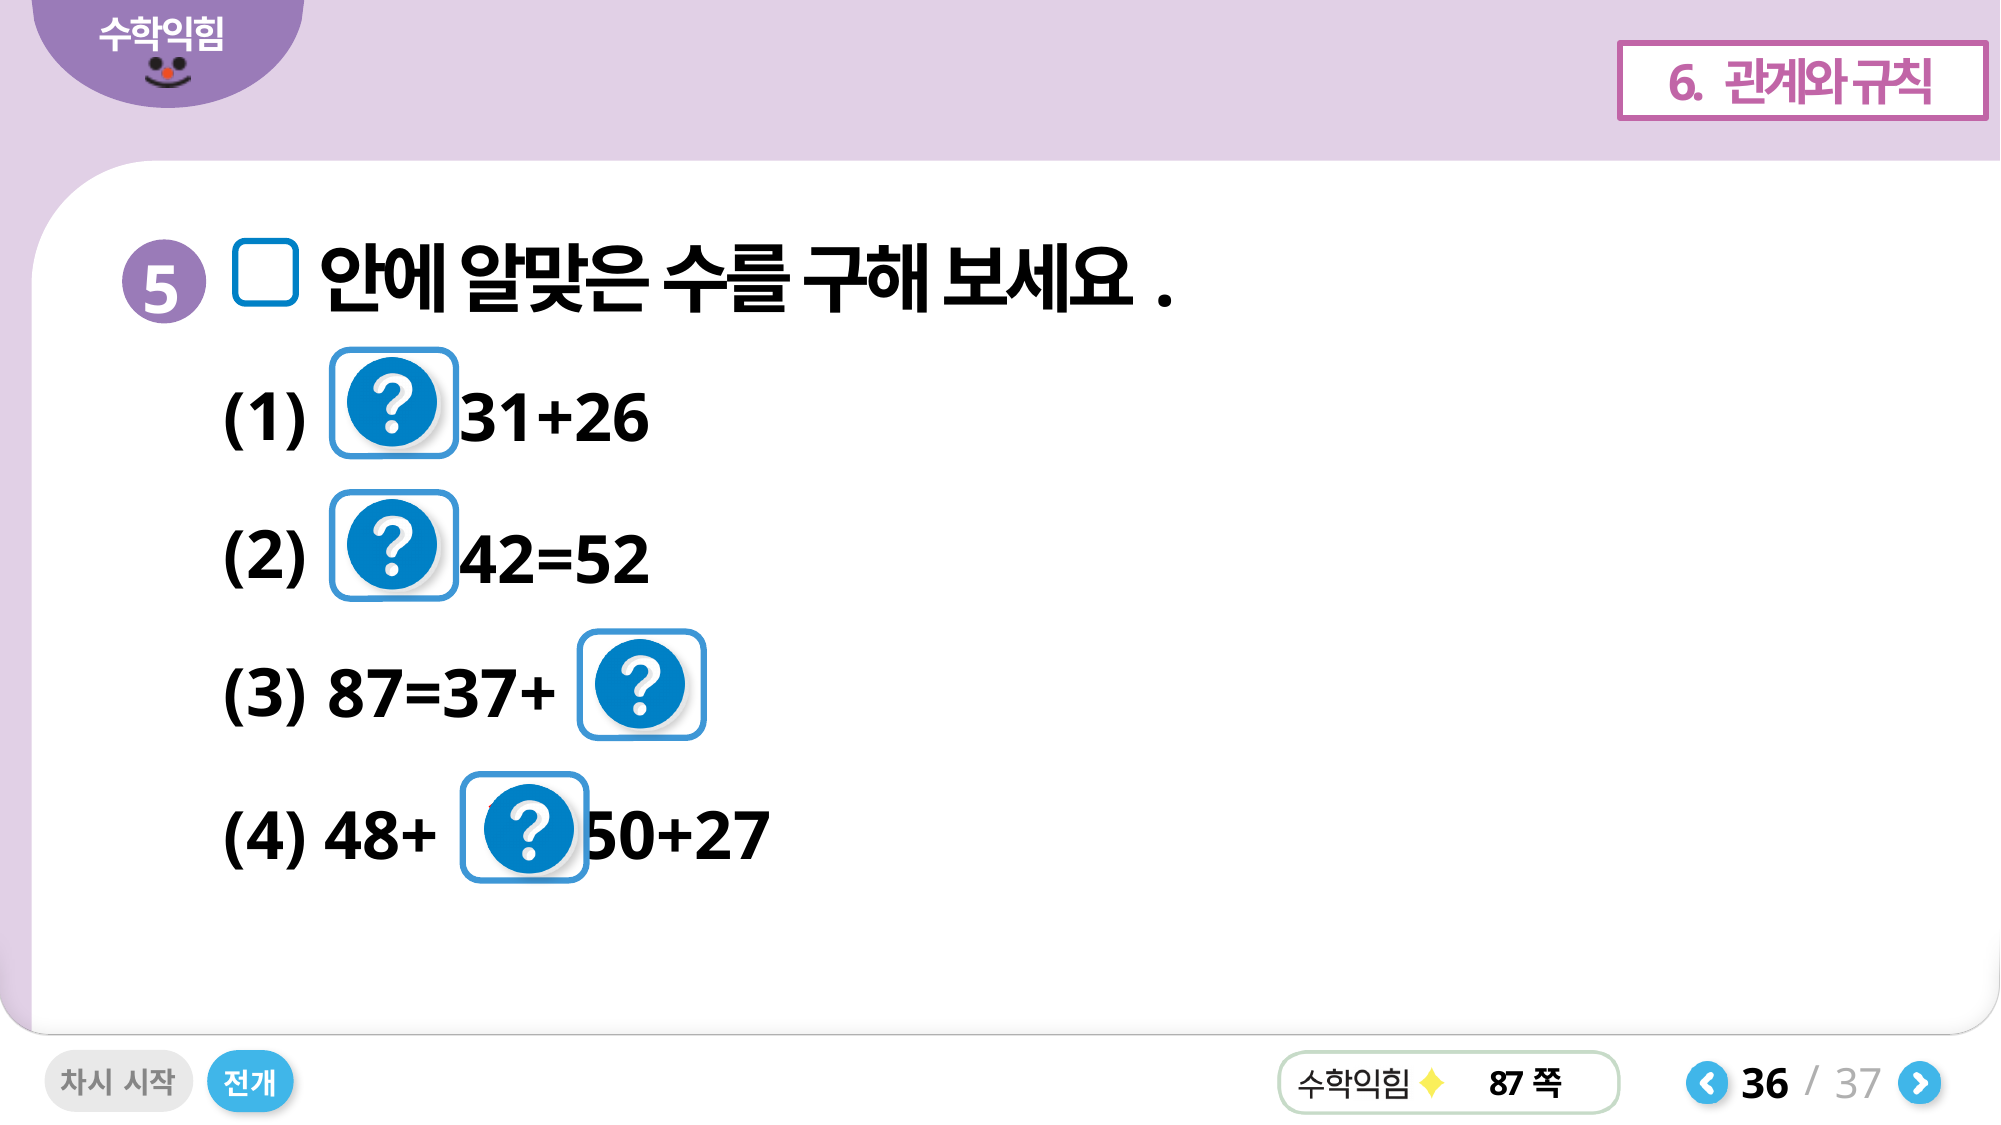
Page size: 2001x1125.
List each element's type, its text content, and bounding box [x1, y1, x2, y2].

text_box 10 [332, 492, 451, 588]
picture [145, 57, 191, 88]
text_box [1685, 1061, 1941, 1104]
text_box (1) [208, 350, 332, 462]
text_box 57 [332, 350, 451, 445]
text_box 6. 관계와 규칙 [1619, 43, 1987, 118]
text_box =31+26 [303, 351, 1734, 463]
text_box (3) [208, 626, 730, 738]
picture [484, 783, 579, 876]
text_box [445, 497, 457, 598]
picture [0, 929, 2000, 1125]
text_box 29 [462, 774, 581, 870]
text_box [333, 445, 346, 456]
text_box [464, 870, 480, 881]
text_box [233, 238, 298, 306]
picture [347, 499, 441, 592]
text_box [691, 636, 704, 738]
picture [594, 638, 689, 731]
text_box [444, 355, 457, 456]
text_box +42=52 [303, 494, 1734, 605]
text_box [38, 1048, 297, 1114]
text_box (2) [208, 488, 730, 600]
text_box 안에 알맞은 수를 구해 보세요. [220, 231, 2000, 382]
text_box [333, 588, 344, 598]
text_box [1276, 1049, 1621, 1116]
text_box [581, 727, 593, 738]
picture [347, 357, 441, 449]
text_box 87=37+ [313, 627, 1745, 739]
text_box (4) 48+ =50+27 [208, 769, 1048, 880]
text_box 50 [579, 632, 698, 727]
text_box 5 [122, 239, 207, 324]
